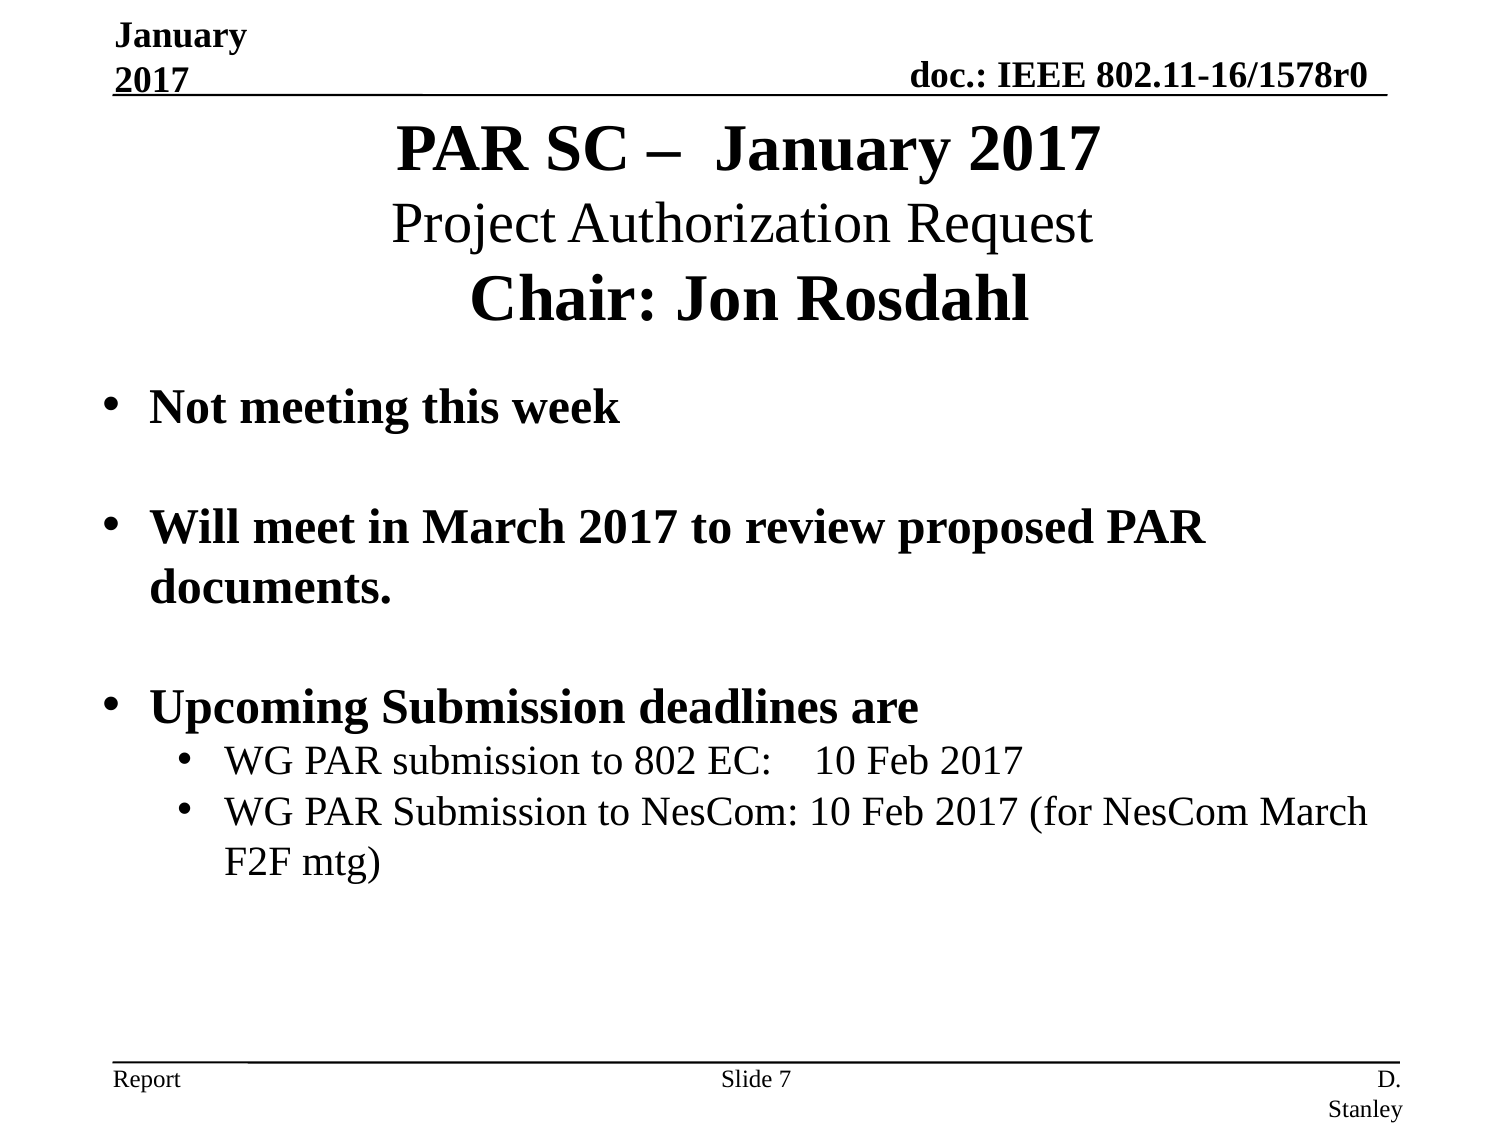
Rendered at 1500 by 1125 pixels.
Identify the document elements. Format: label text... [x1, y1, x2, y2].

footer D. Stanley, HP Enterprise [1325, 1062, 1402, 1093]
text_box Not meeting this week Will meet in March 2017 to review proposed PAR documents. Upcoming Submission deadlines are WG PAR submission to 802 EC: 10 Feb 2017 WG PAR Submission to NesCom: 10 Feb 2017 (for NesCom March F2F mtg) [87, 366, 1425, 950]
slide_number Slide 7 [712, 1062, 800, 1093]
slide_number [114, 54, 309, 100]
title PAR SC – January 2017 Project Authorization Request Chair: Jon Rosdahl [112, 162, 1388, 275]
